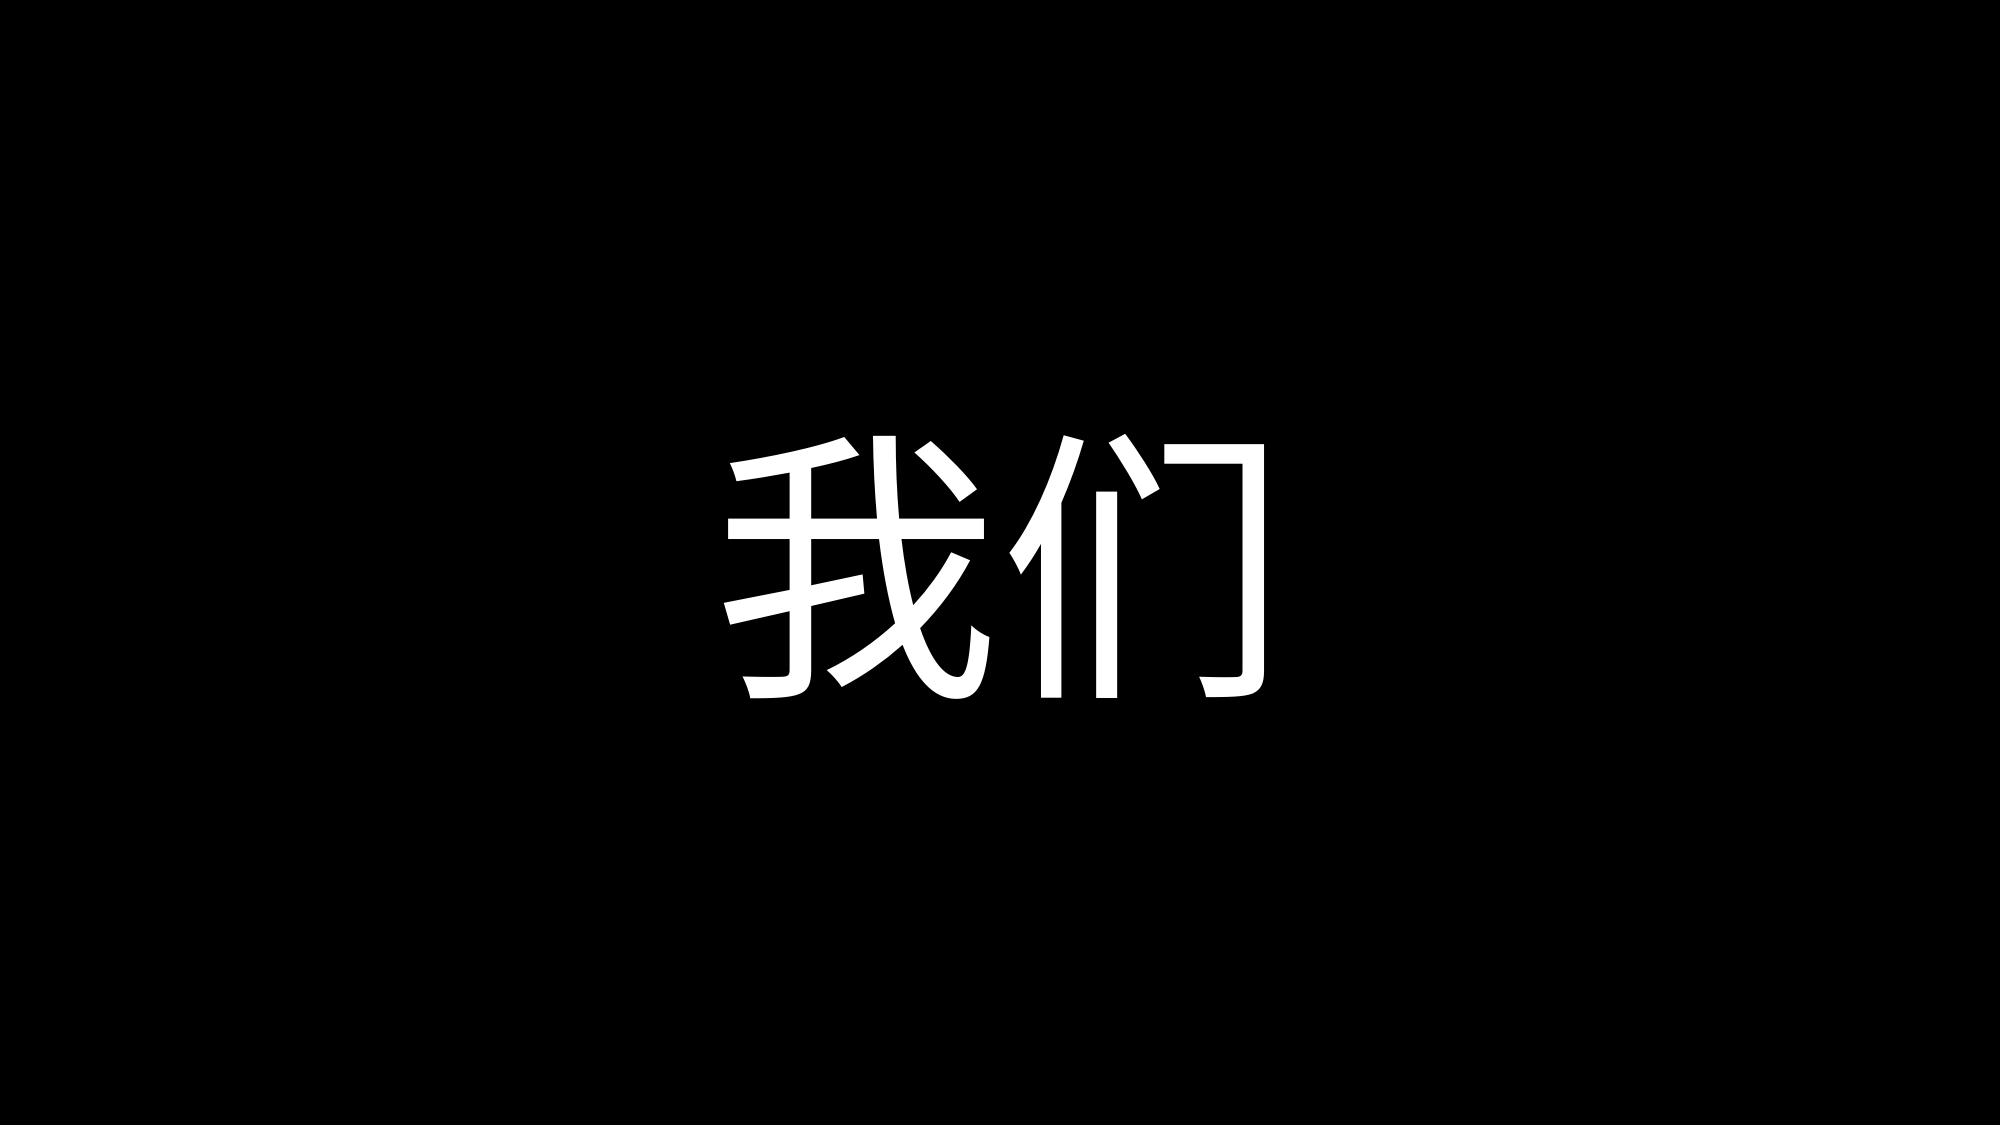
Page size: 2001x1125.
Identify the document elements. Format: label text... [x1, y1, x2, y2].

text_box 我们 [697, 380, 1303, 741]
